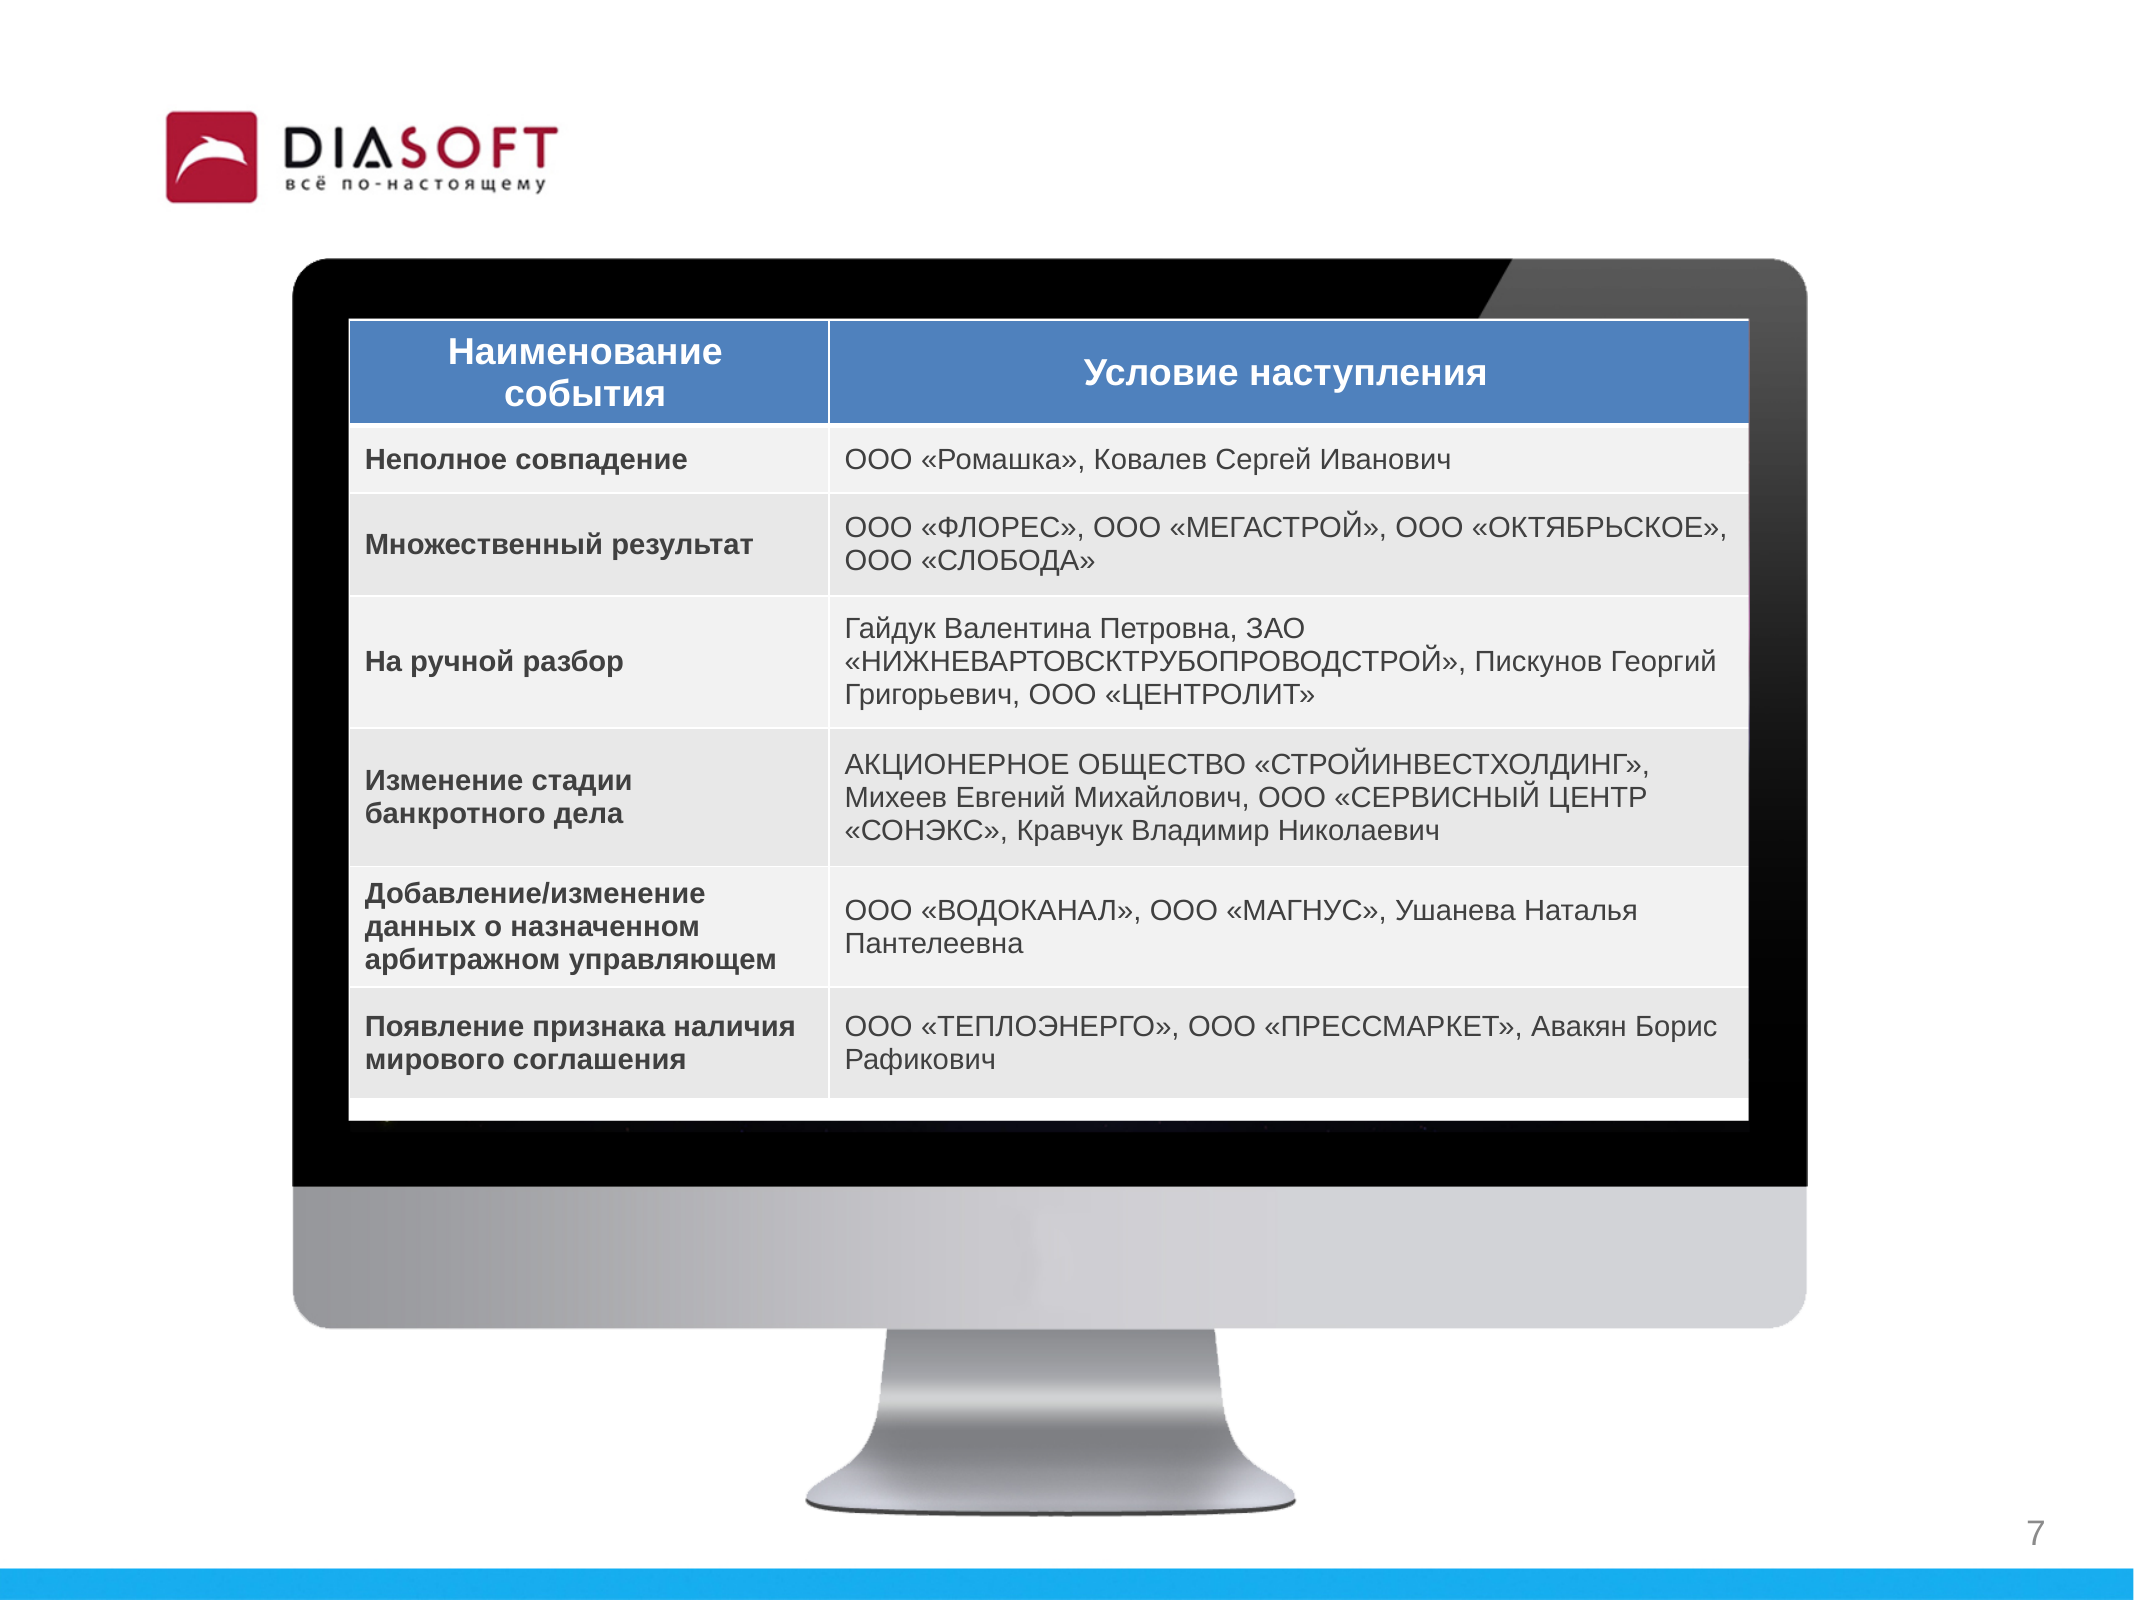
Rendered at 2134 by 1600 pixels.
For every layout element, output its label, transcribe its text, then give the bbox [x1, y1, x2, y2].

text_box 7 [1587, 1489, 2068, 1575]
picture [0, 0, 2134, 1600]
